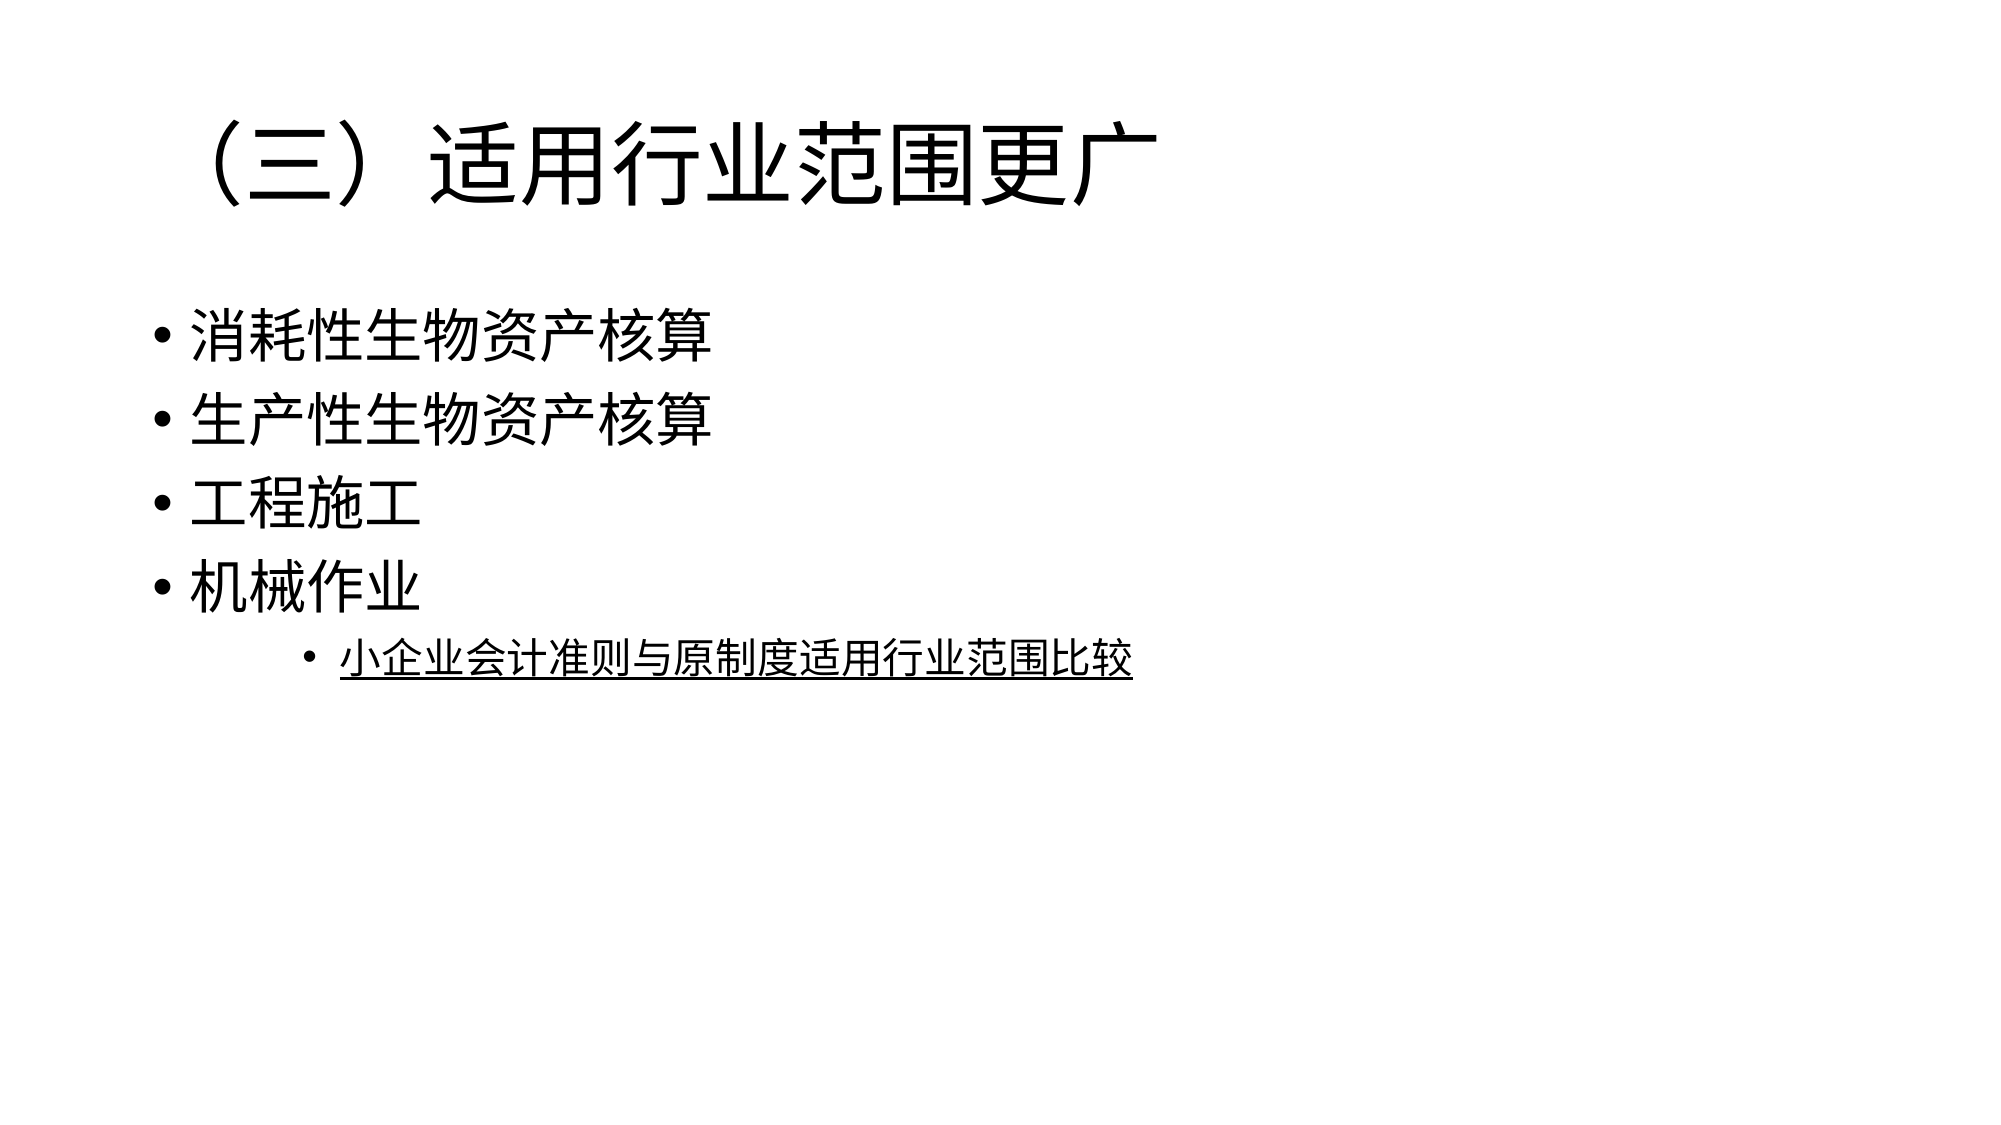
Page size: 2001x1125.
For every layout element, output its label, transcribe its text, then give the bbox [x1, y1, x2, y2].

title （三）适用行业范围更广 [137, 59, 1863, 278]
list 消耗性生物资产核算 生产性生物资产核算 工程施工 机械作业 小企业会计准则与原制度适用行业范围比较 [137, 299, 1863, 1014]
